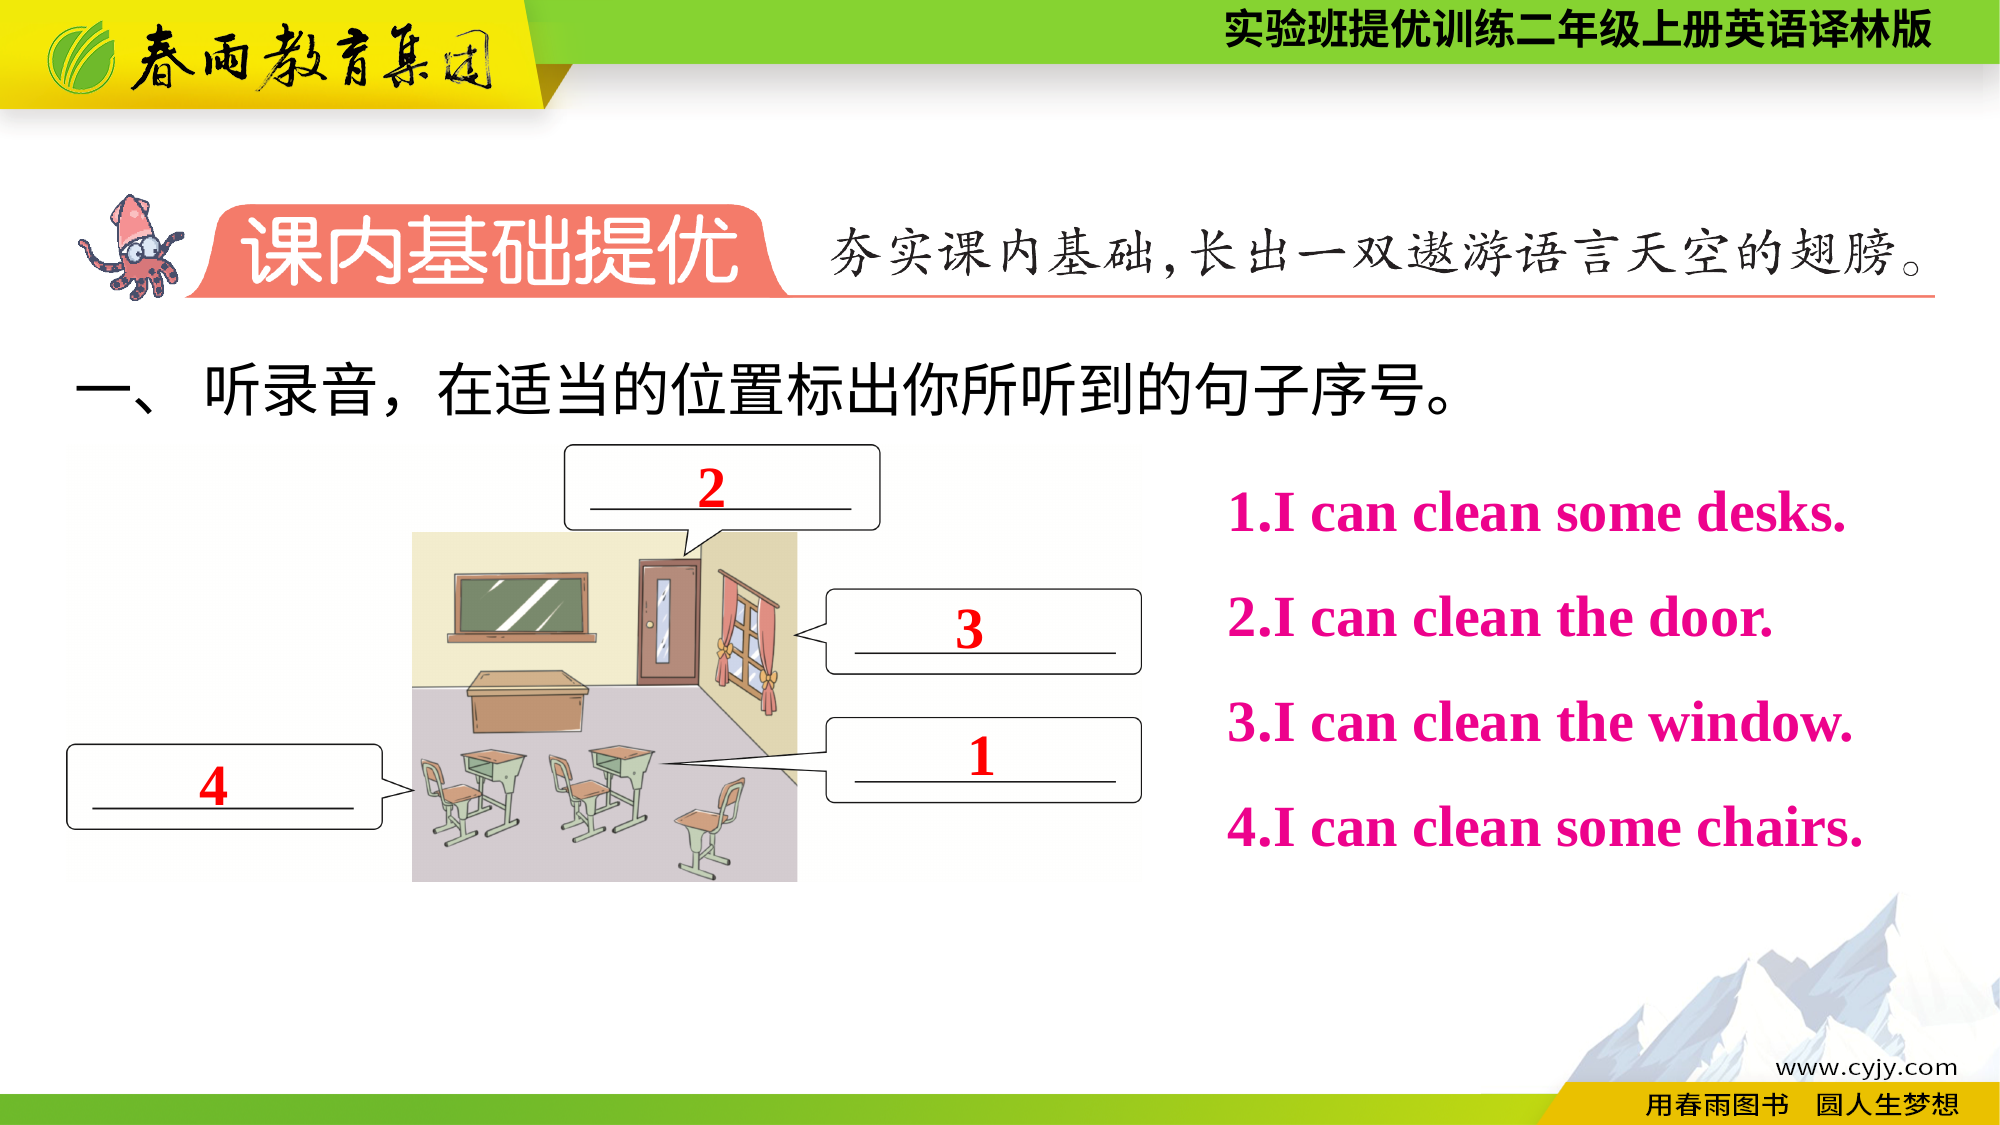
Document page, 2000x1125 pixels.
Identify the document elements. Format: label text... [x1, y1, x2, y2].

text_box 1.I can clean some desks. 2.I can clean the door. 3.I can clean the window. 4.I can clean some chairs. [1212, 430, 1922, 866]
list 一、 听录音，在适当的位置标出你所听到的句子序号。 [59, 310, 1944, 419]
picture [0, 0, 2000, 1125]
